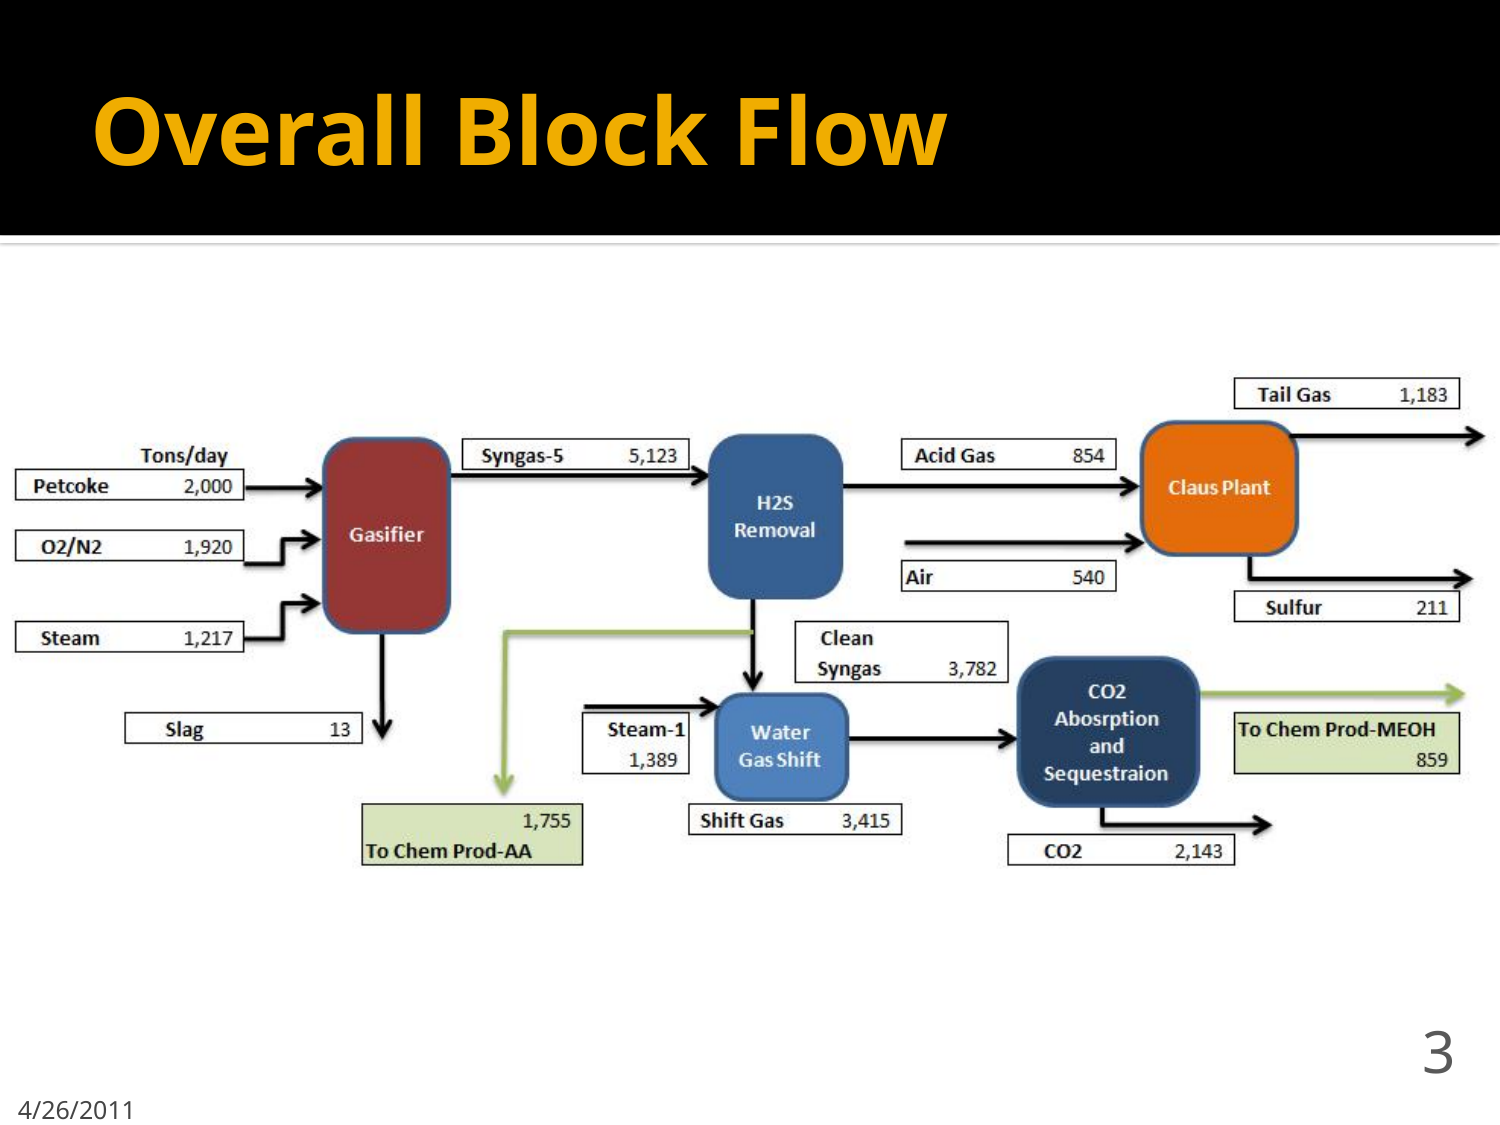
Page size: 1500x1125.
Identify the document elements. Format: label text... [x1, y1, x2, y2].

title Overall Block Flow [75, 25, 1425, 231]
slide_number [0, 1080, 350, 1125]
slide_number 3 [1350, 1050, 1471, 1095]
picture [0, 370, 1500, 875]
